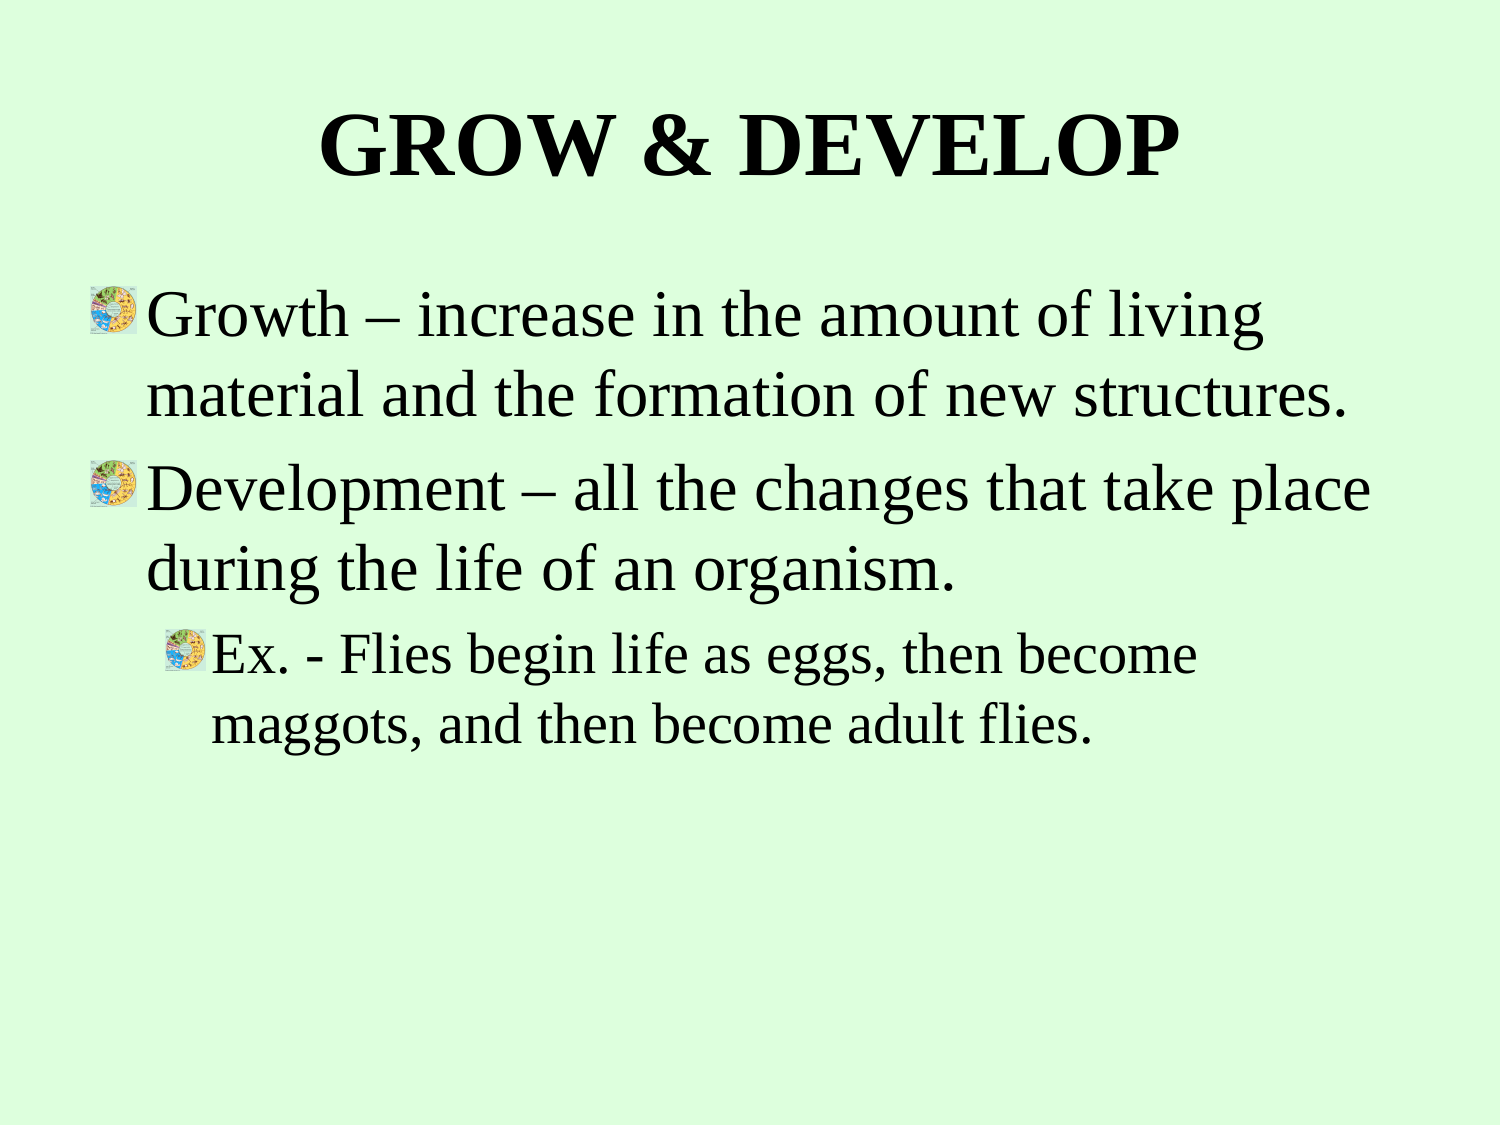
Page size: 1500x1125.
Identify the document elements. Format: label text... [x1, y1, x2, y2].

picture [165, 629, 206, 671]
list Growth – increase in the amount of living material and the formation of new structures. Development – all the changes that take place during the life of an organism. Ex. - Flies begin life as eggs, then become maggots, and then become adult flies. [75, 262, 1425, 1005]
title GROW & DEVELOP [75, 45, 1425, 233]
picture [90, 286, 137, 334]
picture [90, 460, 137, 507]
